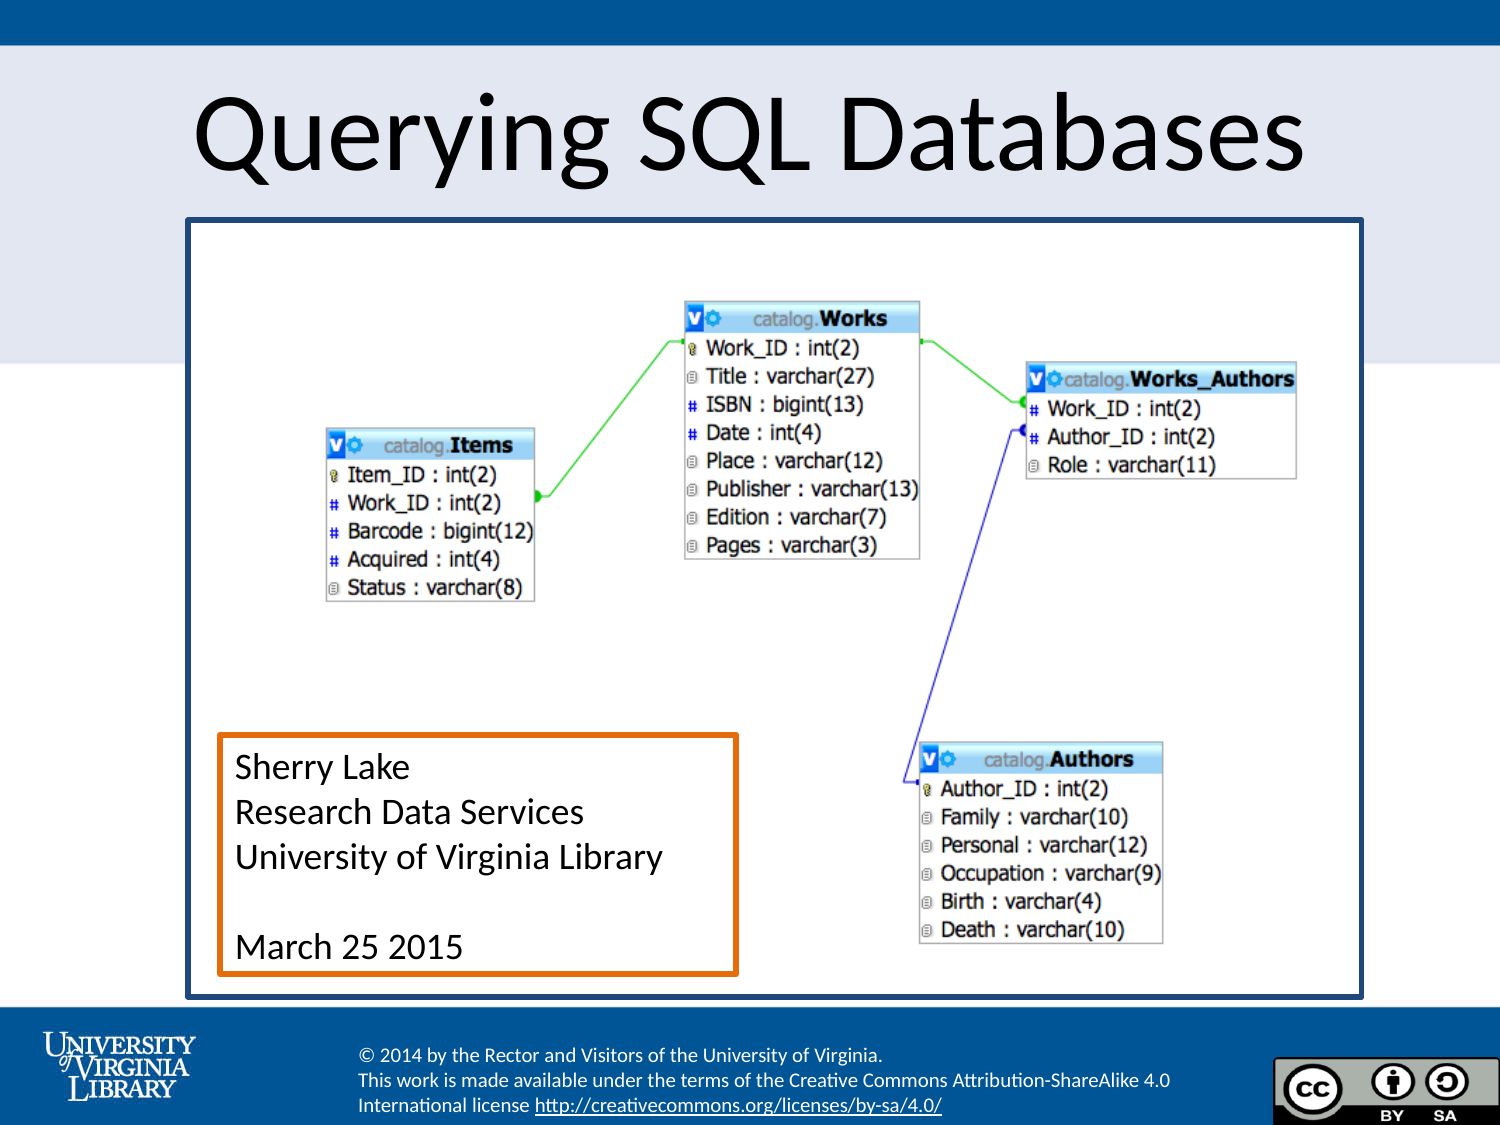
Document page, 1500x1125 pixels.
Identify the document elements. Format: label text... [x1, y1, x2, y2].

title Querying SQL Databases [112, 50, 1388, 292]
text_box © 2014 by the Rector and Visitors of the University of Virginia. This work is made available under the terms of the Creative Commons Attribution-ShareAlike 4.0 International license http://creativecommons.org/licenses/by-sa/4.0/ [343, 1034, 1207, 1125]
picture [0, 0, 1500, 1125]
